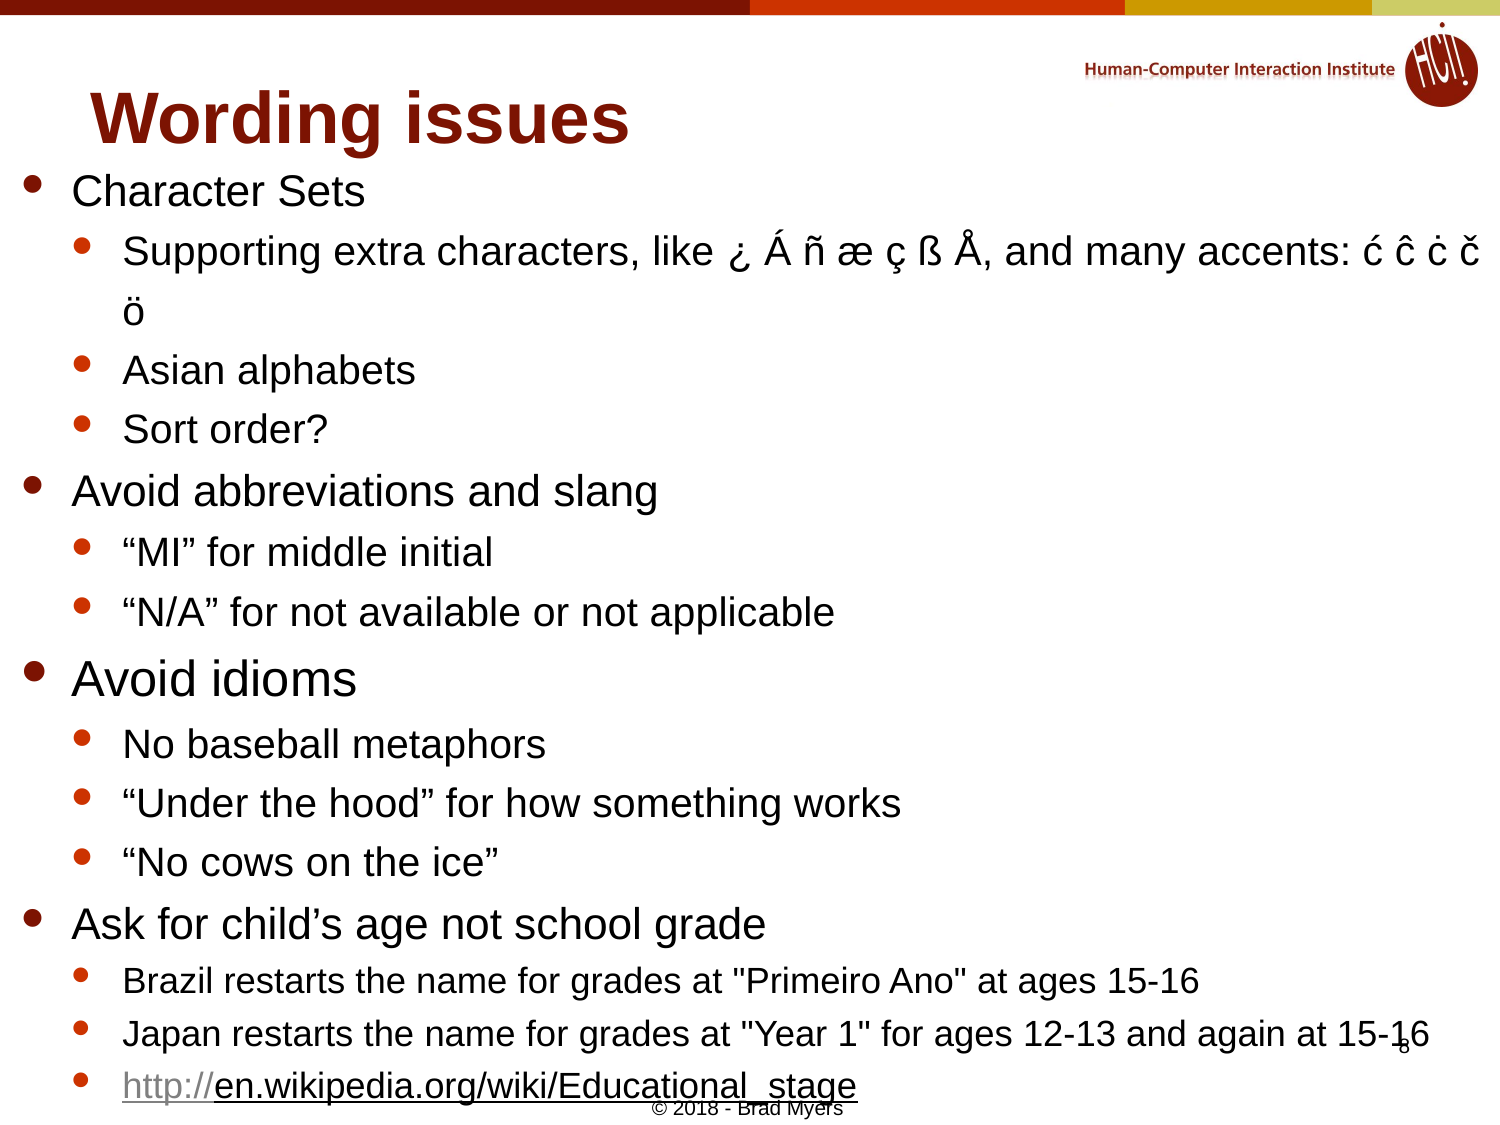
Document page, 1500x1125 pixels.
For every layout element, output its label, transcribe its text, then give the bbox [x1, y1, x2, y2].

picture [1085, 22, 1478, 107]
list Character Sets Supporting extra characters, like ¿ Á ñ æ ç ß Å, and many accents: ć ĉ ċ č ö Asian alphabets Sort order? Avoid abbreviations and slang “MI” for middle initial “N/A” for not available or not applicable Avoid idioms No baseball metaphors “Under the hood” for how something works “No cows on the ice” Ask for child’s age not school grade Brazil restarts the name for grades at "Primeiro Ano" at ages 15-16 Japan restarts the name for grades at "Year 1" for ages 12-13 and again at 15-16 http://en.wikipedia.org/wiki/Educational_stage [5, 143, 1500, 1125]
title Wording issues [74, 25, 1313, 143]
footer © 2018 - Brad Myers [510, 1087, 986, 1125]
